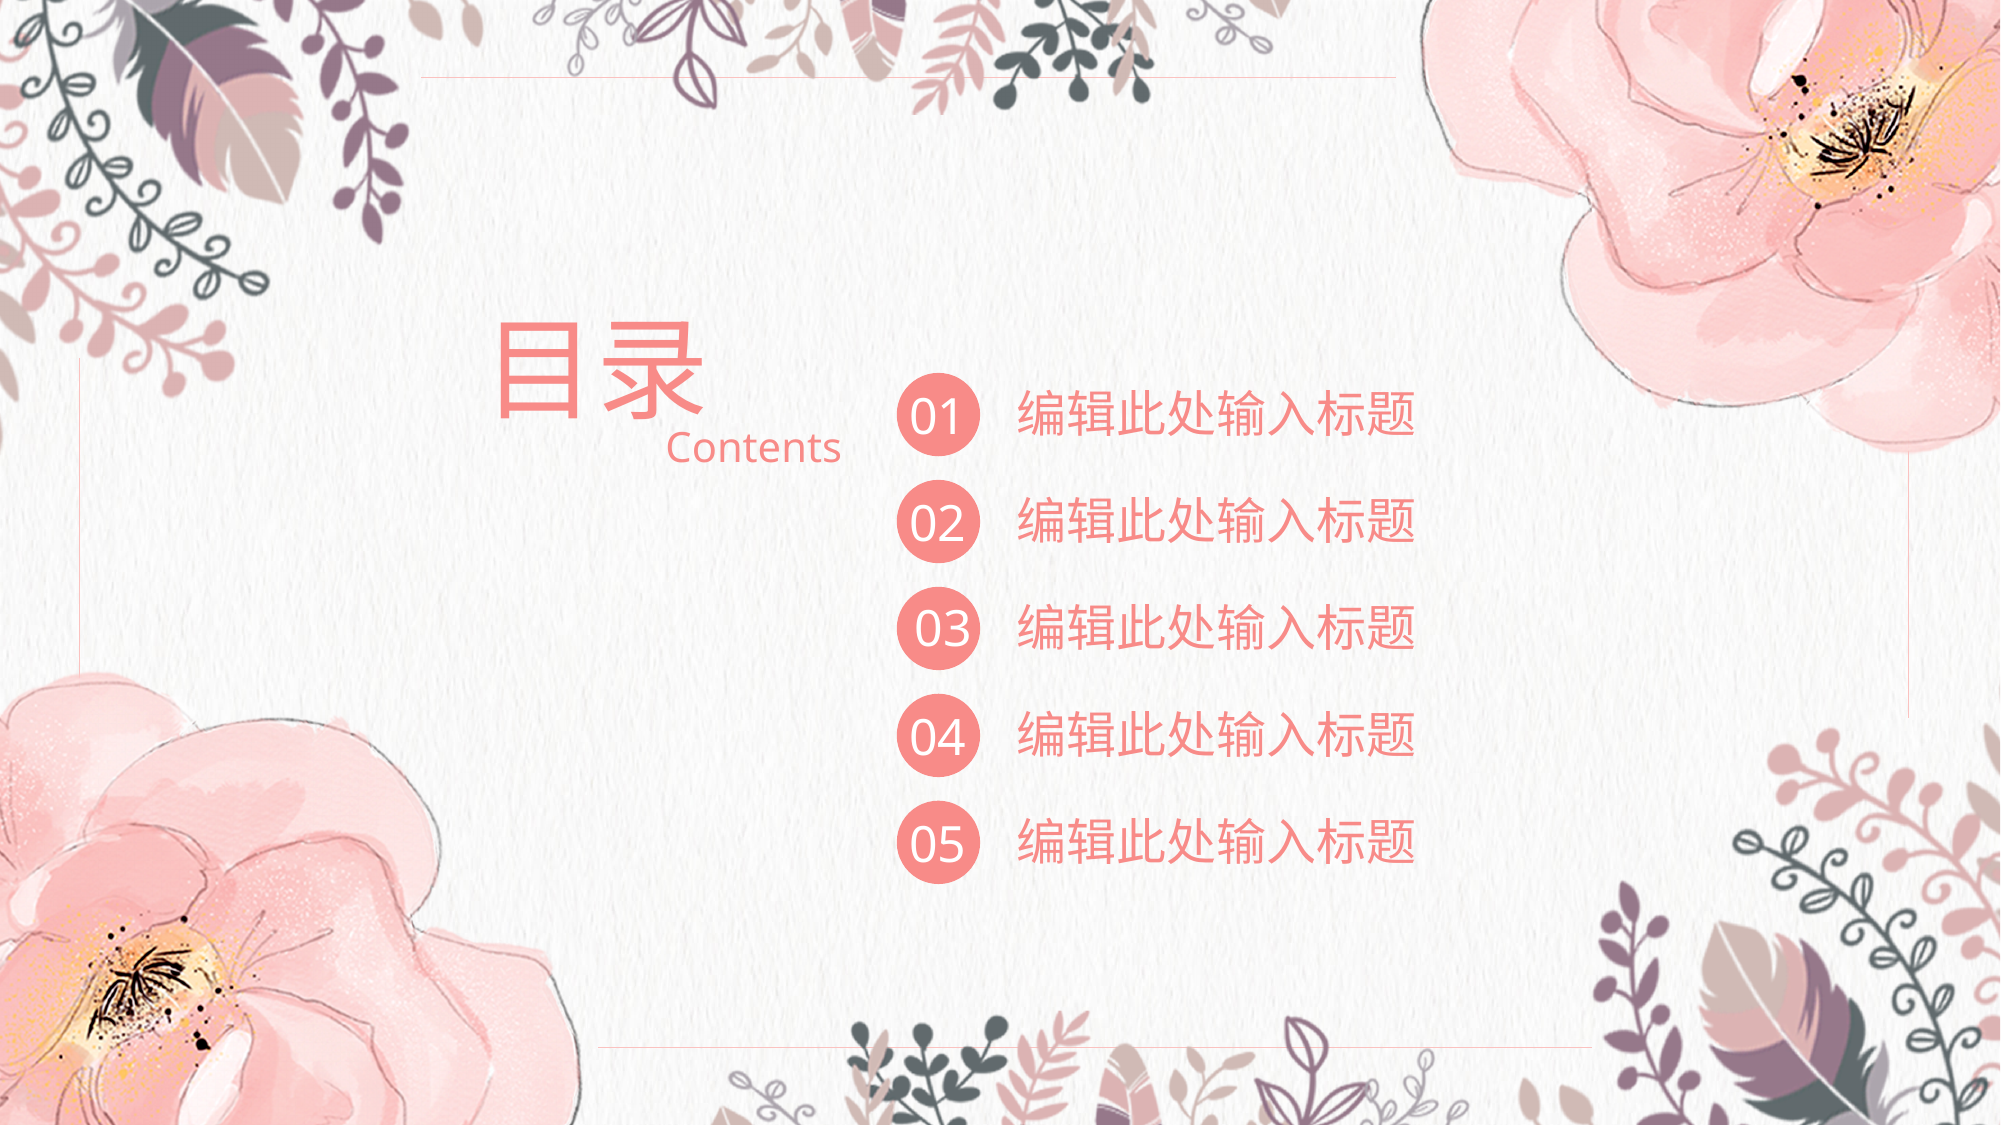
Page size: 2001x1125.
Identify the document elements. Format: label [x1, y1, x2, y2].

text_box [438, 290, 880, 479]
picture [0, 0, 2000, 1125]
